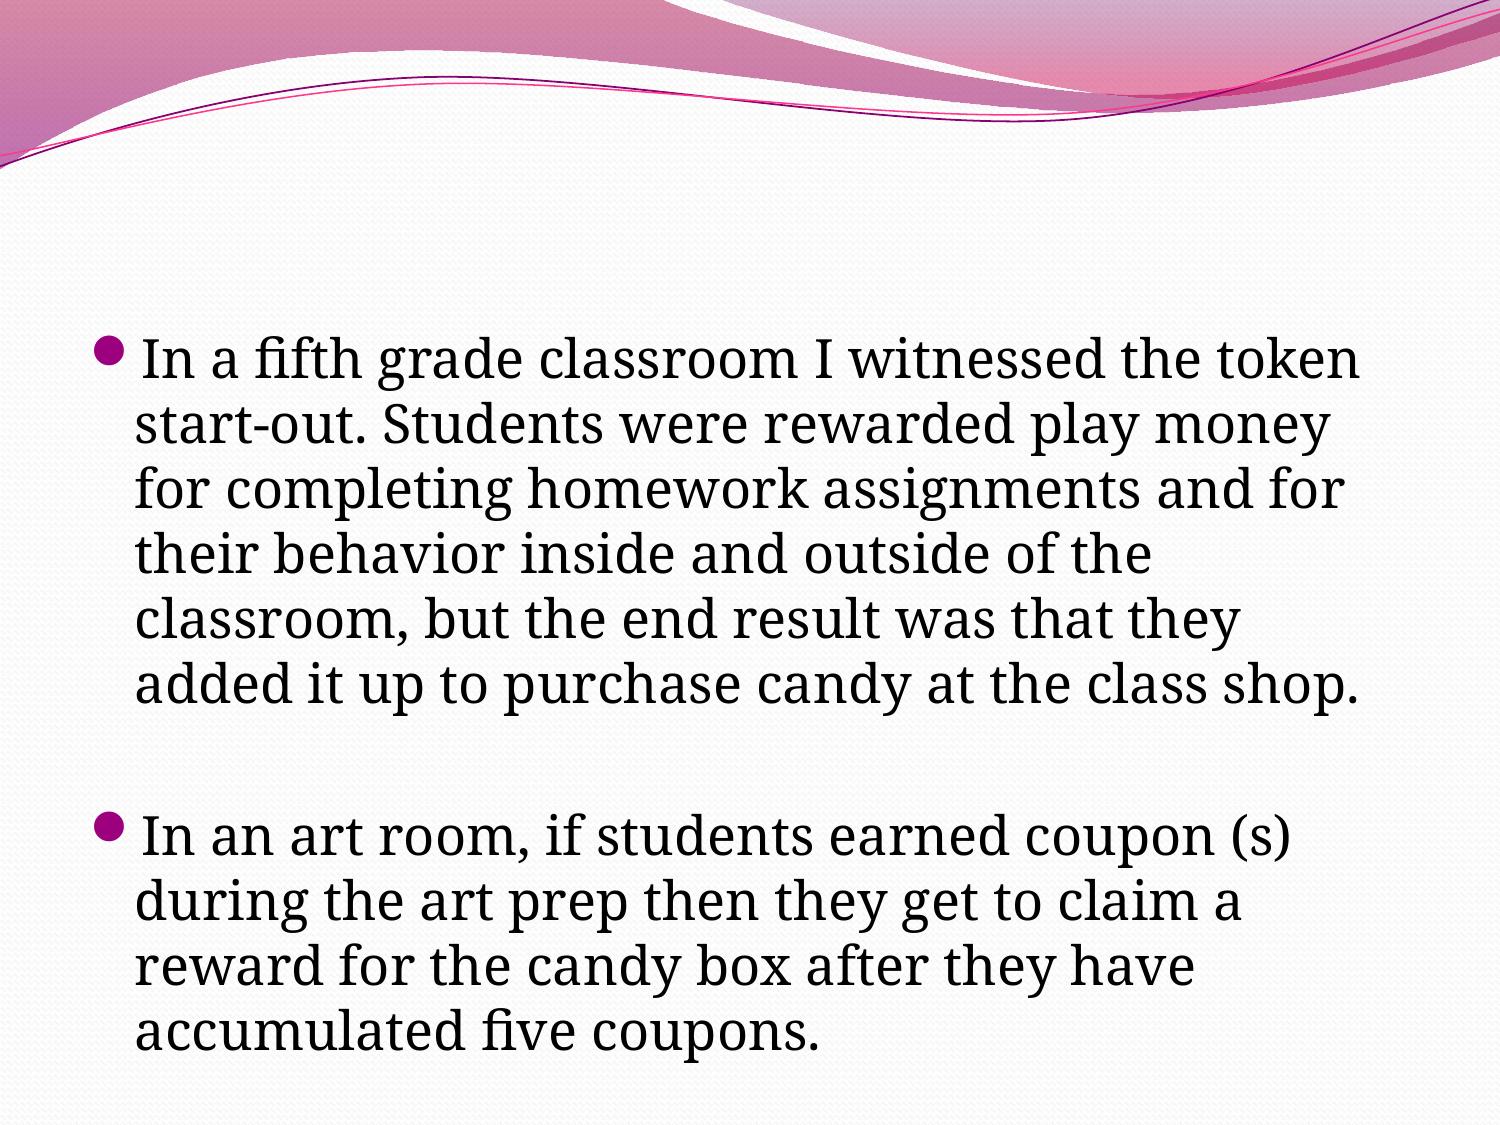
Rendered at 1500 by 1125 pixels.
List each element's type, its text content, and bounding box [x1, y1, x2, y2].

list In a fifth grade classroom I witnessed the token start-out. Students were rewarded play money for completing homework assignments and for their behavior inside and outside of the classroom, but the end result was that they added it up to purchase candy at the class shop. In an art room, if students earned coupon (s) during the art prep then they get to claim a reward for the candy box after they have accumulated five coupons. [75, 317, 1425, 1038]
